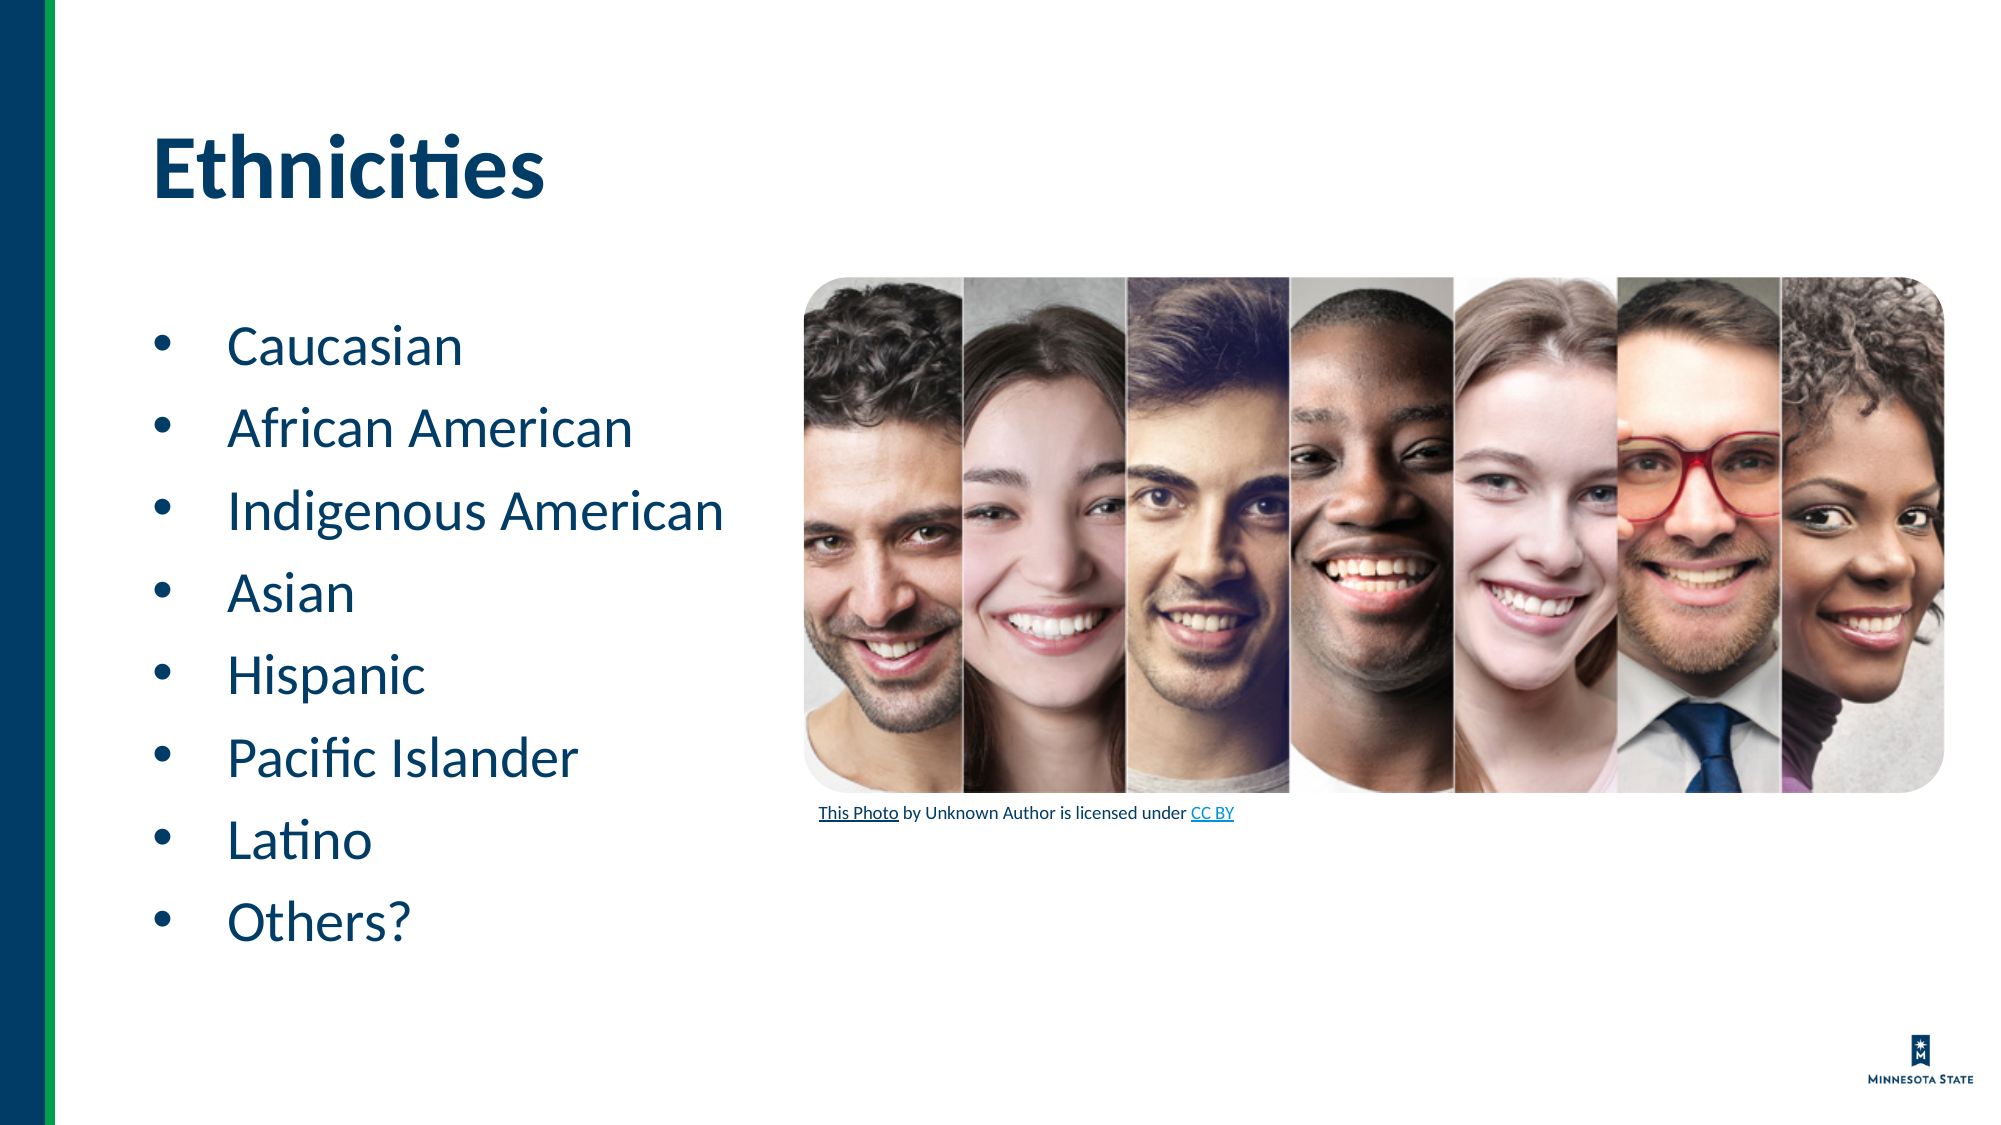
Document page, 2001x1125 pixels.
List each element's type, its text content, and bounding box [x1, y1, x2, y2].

list Caucasian African American Indigenous American Asian Hispanic Pacific Islander Latino Others? [137, 299, 867, 1014]
picture [803, 277, 1945, 794]
text_box This Photo by Unknown Author is licensed under CC BY [803, 799, 1945, 831]
picture [1823, 1028, 2001, 1095]
title Ethnicities [137, 59, 1863, 278]
